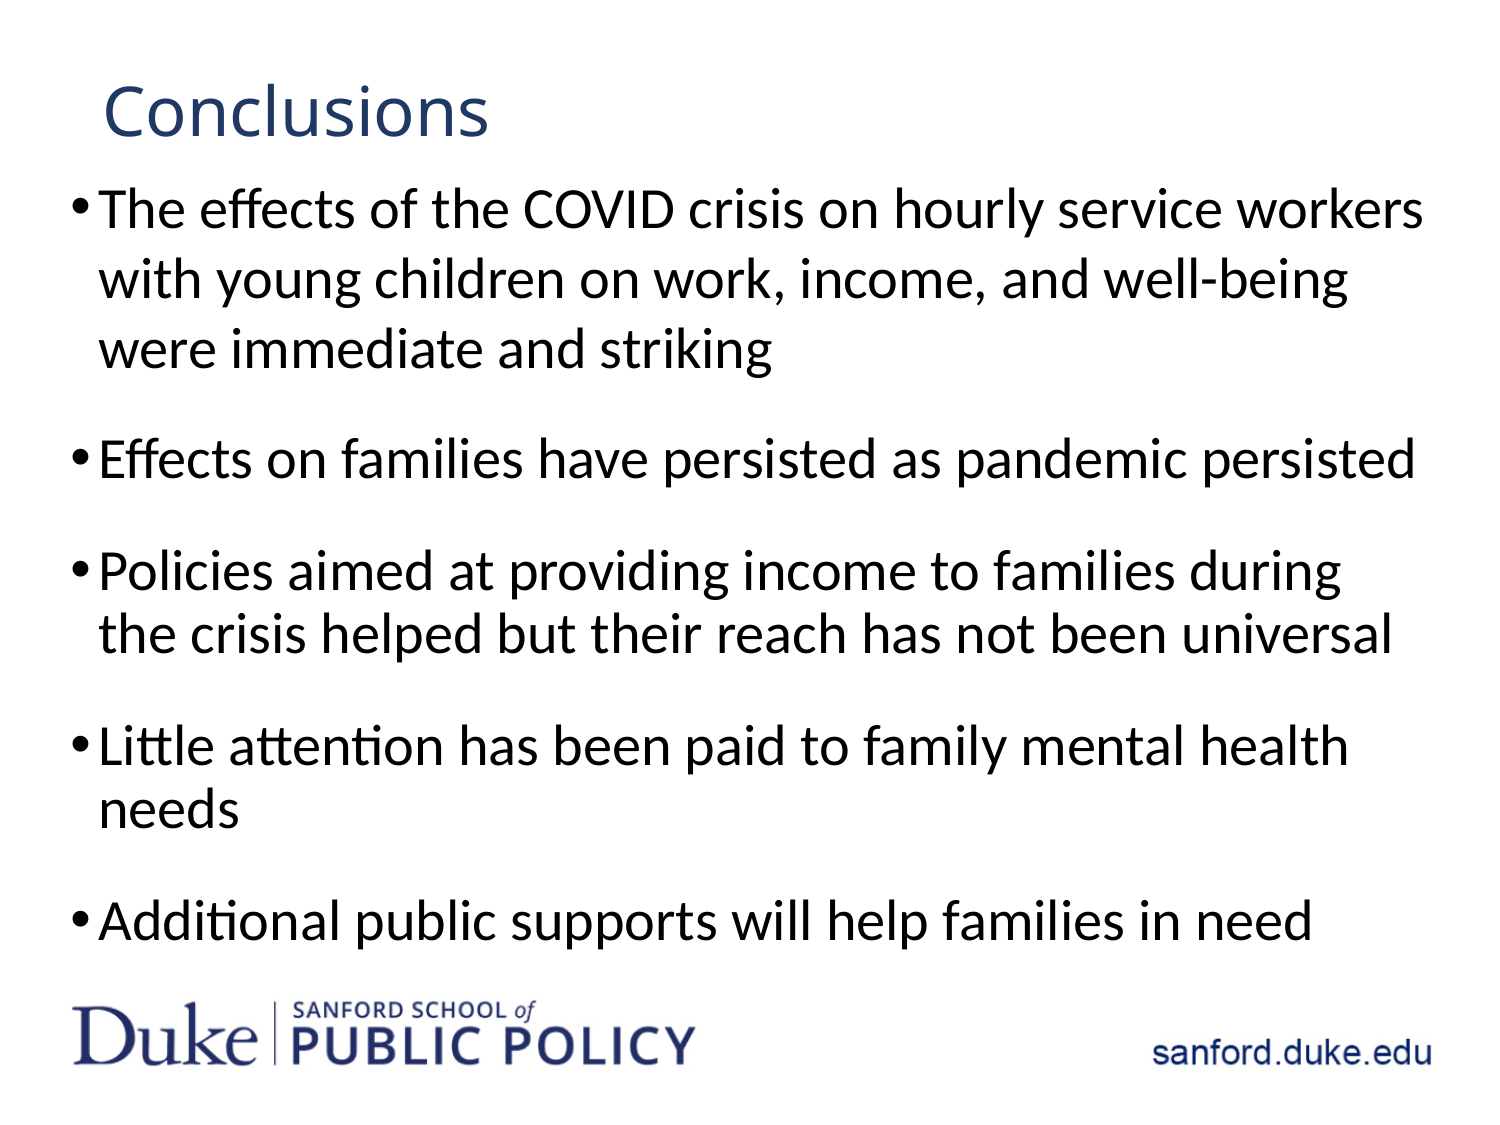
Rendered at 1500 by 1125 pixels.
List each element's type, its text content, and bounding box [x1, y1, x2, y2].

title Conclusions [87, 6, 1382, 162]
list The effects of the COVID crisis on hourly service workers with young children on work, income, and well-being were immediate and striking Effects on families have persisted as pandemic persisted Policies aimed at providing income to families during the crisis helped but their reach has not been universal Little attention has been paid to family mental health needs Additional public supports will help families in need [55, 162, 1445, 988]
picture [64, 988, 1436, 1081]
